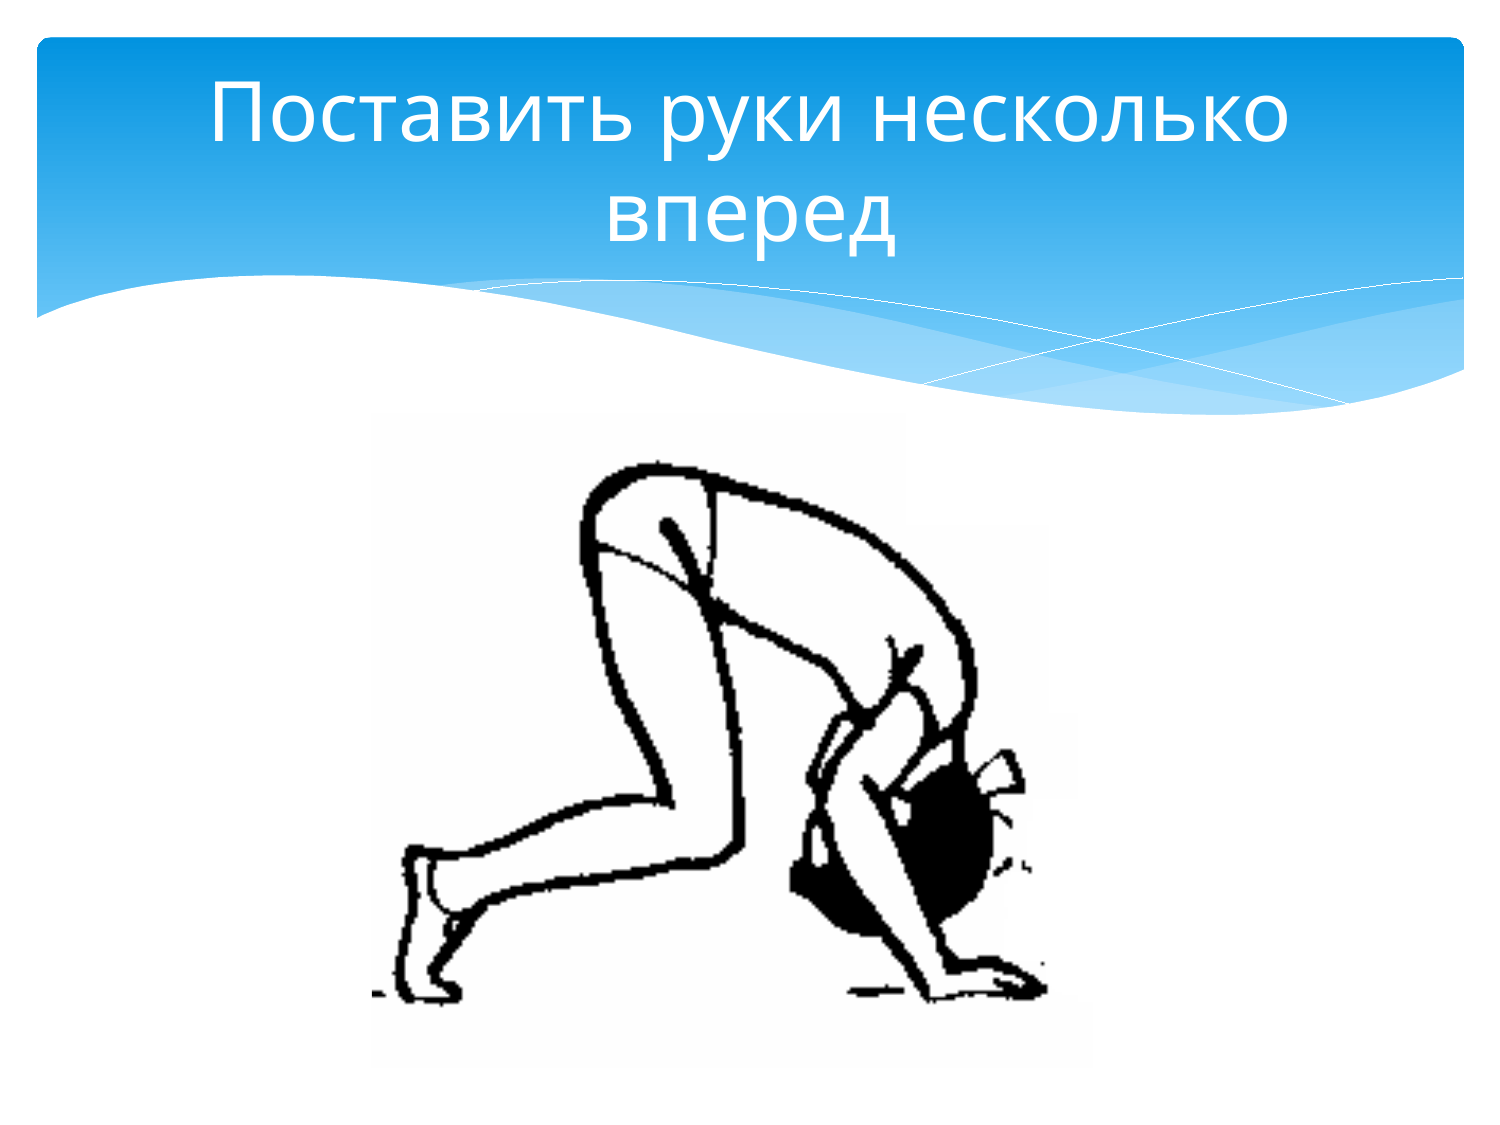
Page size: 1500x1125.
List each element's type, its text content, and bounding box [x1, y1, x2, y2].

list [371, 413, 1093, 1069]
title Поставить руки несколько вперед [75, 55, 1425, 261]
